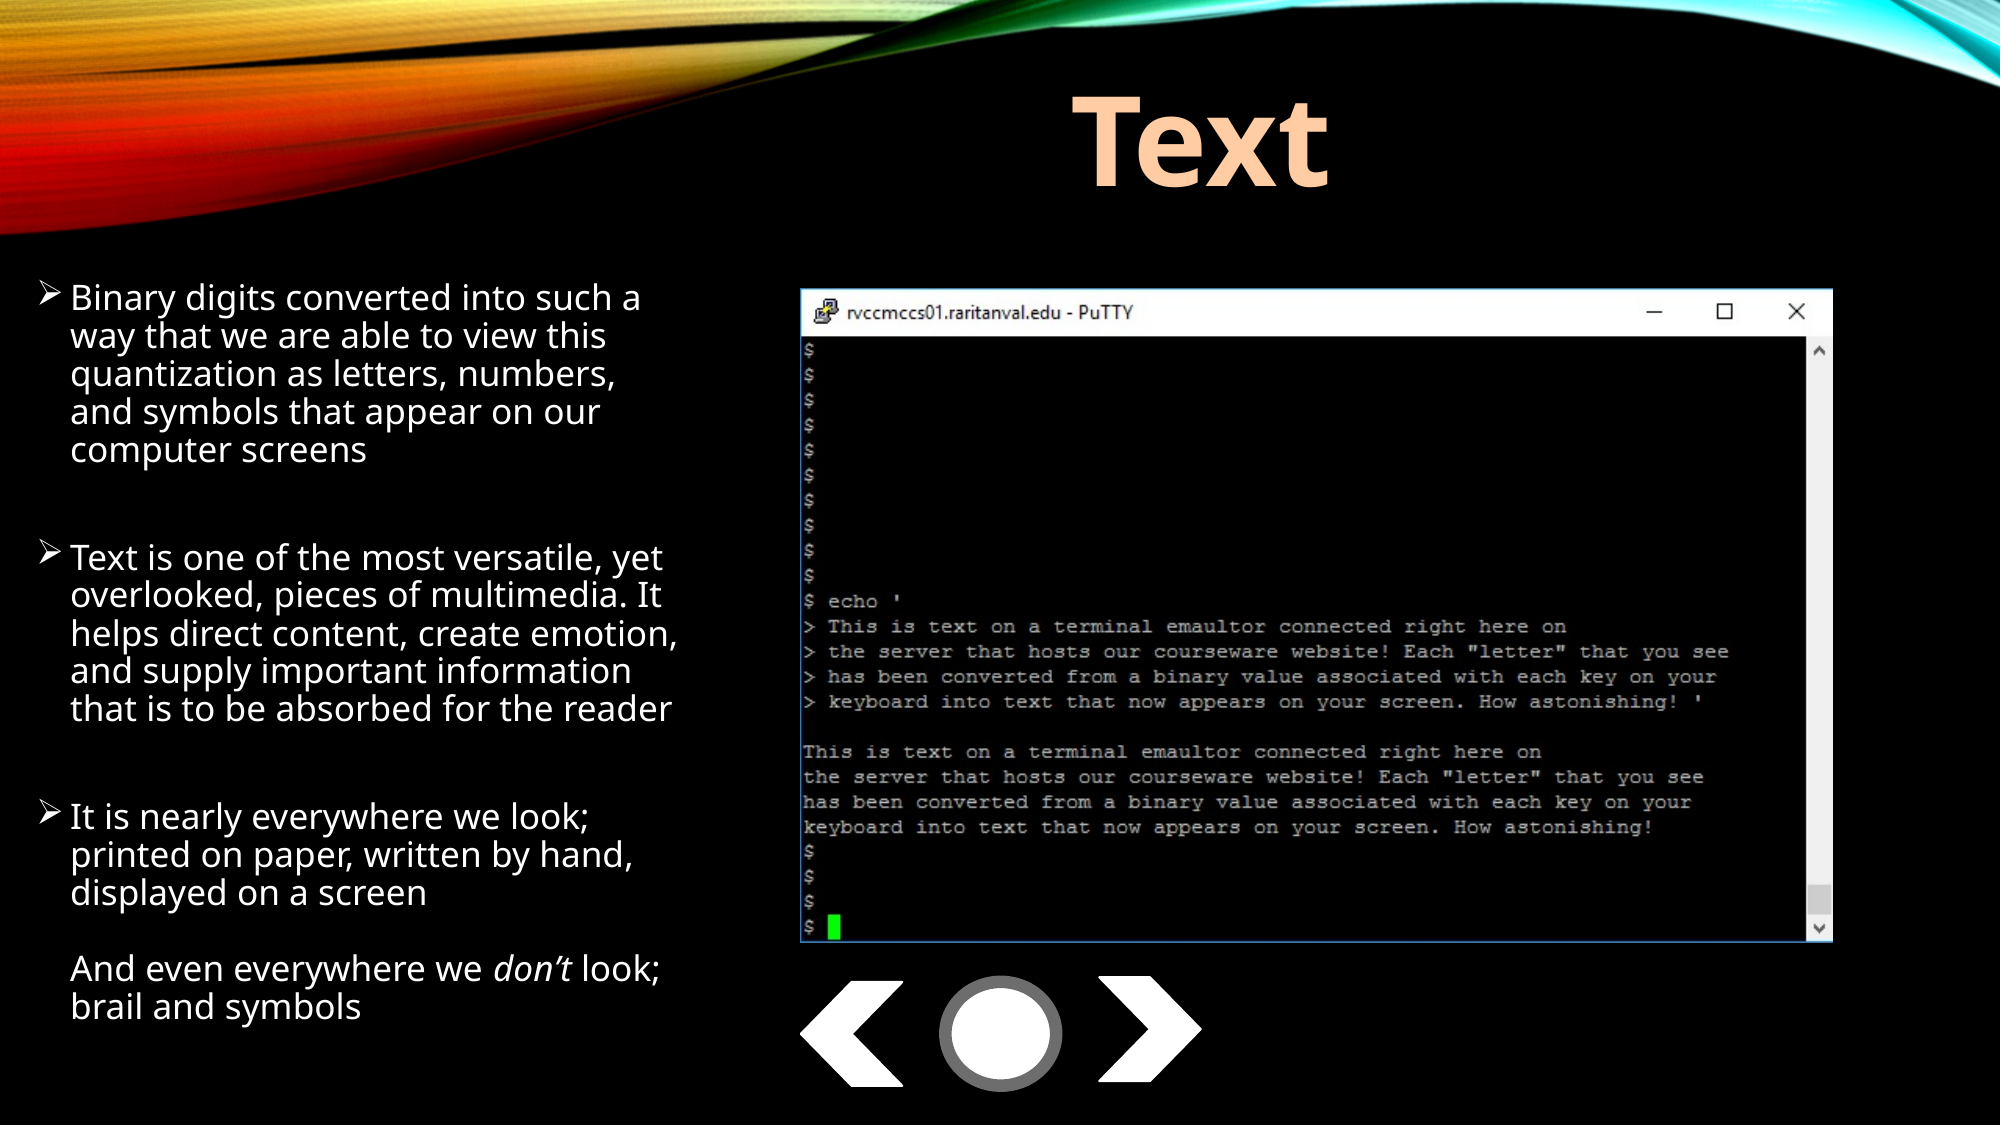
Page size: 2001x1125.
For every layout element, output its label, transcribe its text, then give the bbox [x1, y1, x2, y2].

picture [800, 288, 1833, 943]
title Text [494, 40, 1907, 253]
text_box [944, 980, 1058, 1087]
text_box [800, 980, 904, 1087]
text_box [1098, 976, 1202, 1083]
picture [0, 0, 2000, 237]
list Binary digits converted into such a way that we are able to view this quantization as letters, numbers, and symbols that appear on our computer screens Text is one of the most versatile, yet overlooked, pieces of multimedia. It helps direct content, create emotion, and supply important information that is to be absorbed for the reader It is nearly everywhere we look; printed on paper, written by hand, displayed on a screen And even everywhere we don’t look; brail and symbols [21, 272, 703, 1082]
